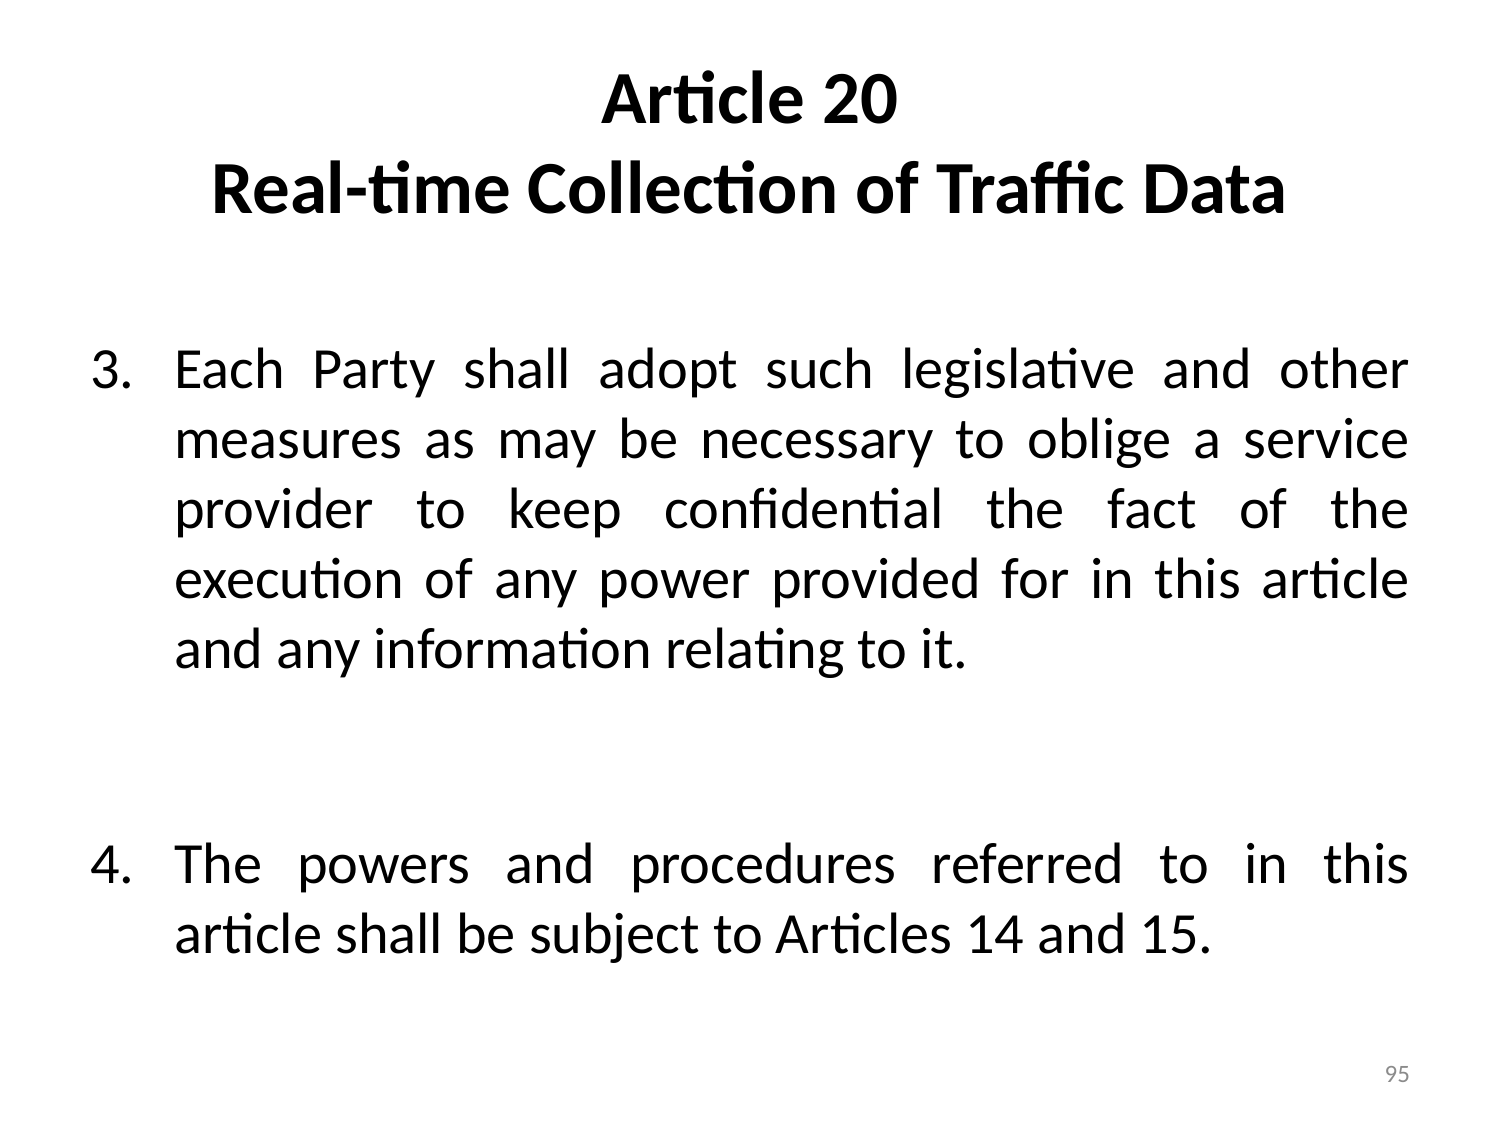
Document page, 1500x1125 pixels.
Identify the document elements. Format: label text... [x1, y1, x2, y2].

title Article 20 Real-time Collection of Traffic Data [74, 44, 1426, 233]
slide_number 95 [1074, 1042, 1425, 1103]
list Each Party shall adopt such legislative and other measures as may be necessary to oblige a service provider to keep confidential the fact of the execution of any power provided for in this article and any information relating to it. The powers and procedures referred to in this article shall be subject to Articles 14 and 15. [74, 322, 1426, 1006]
